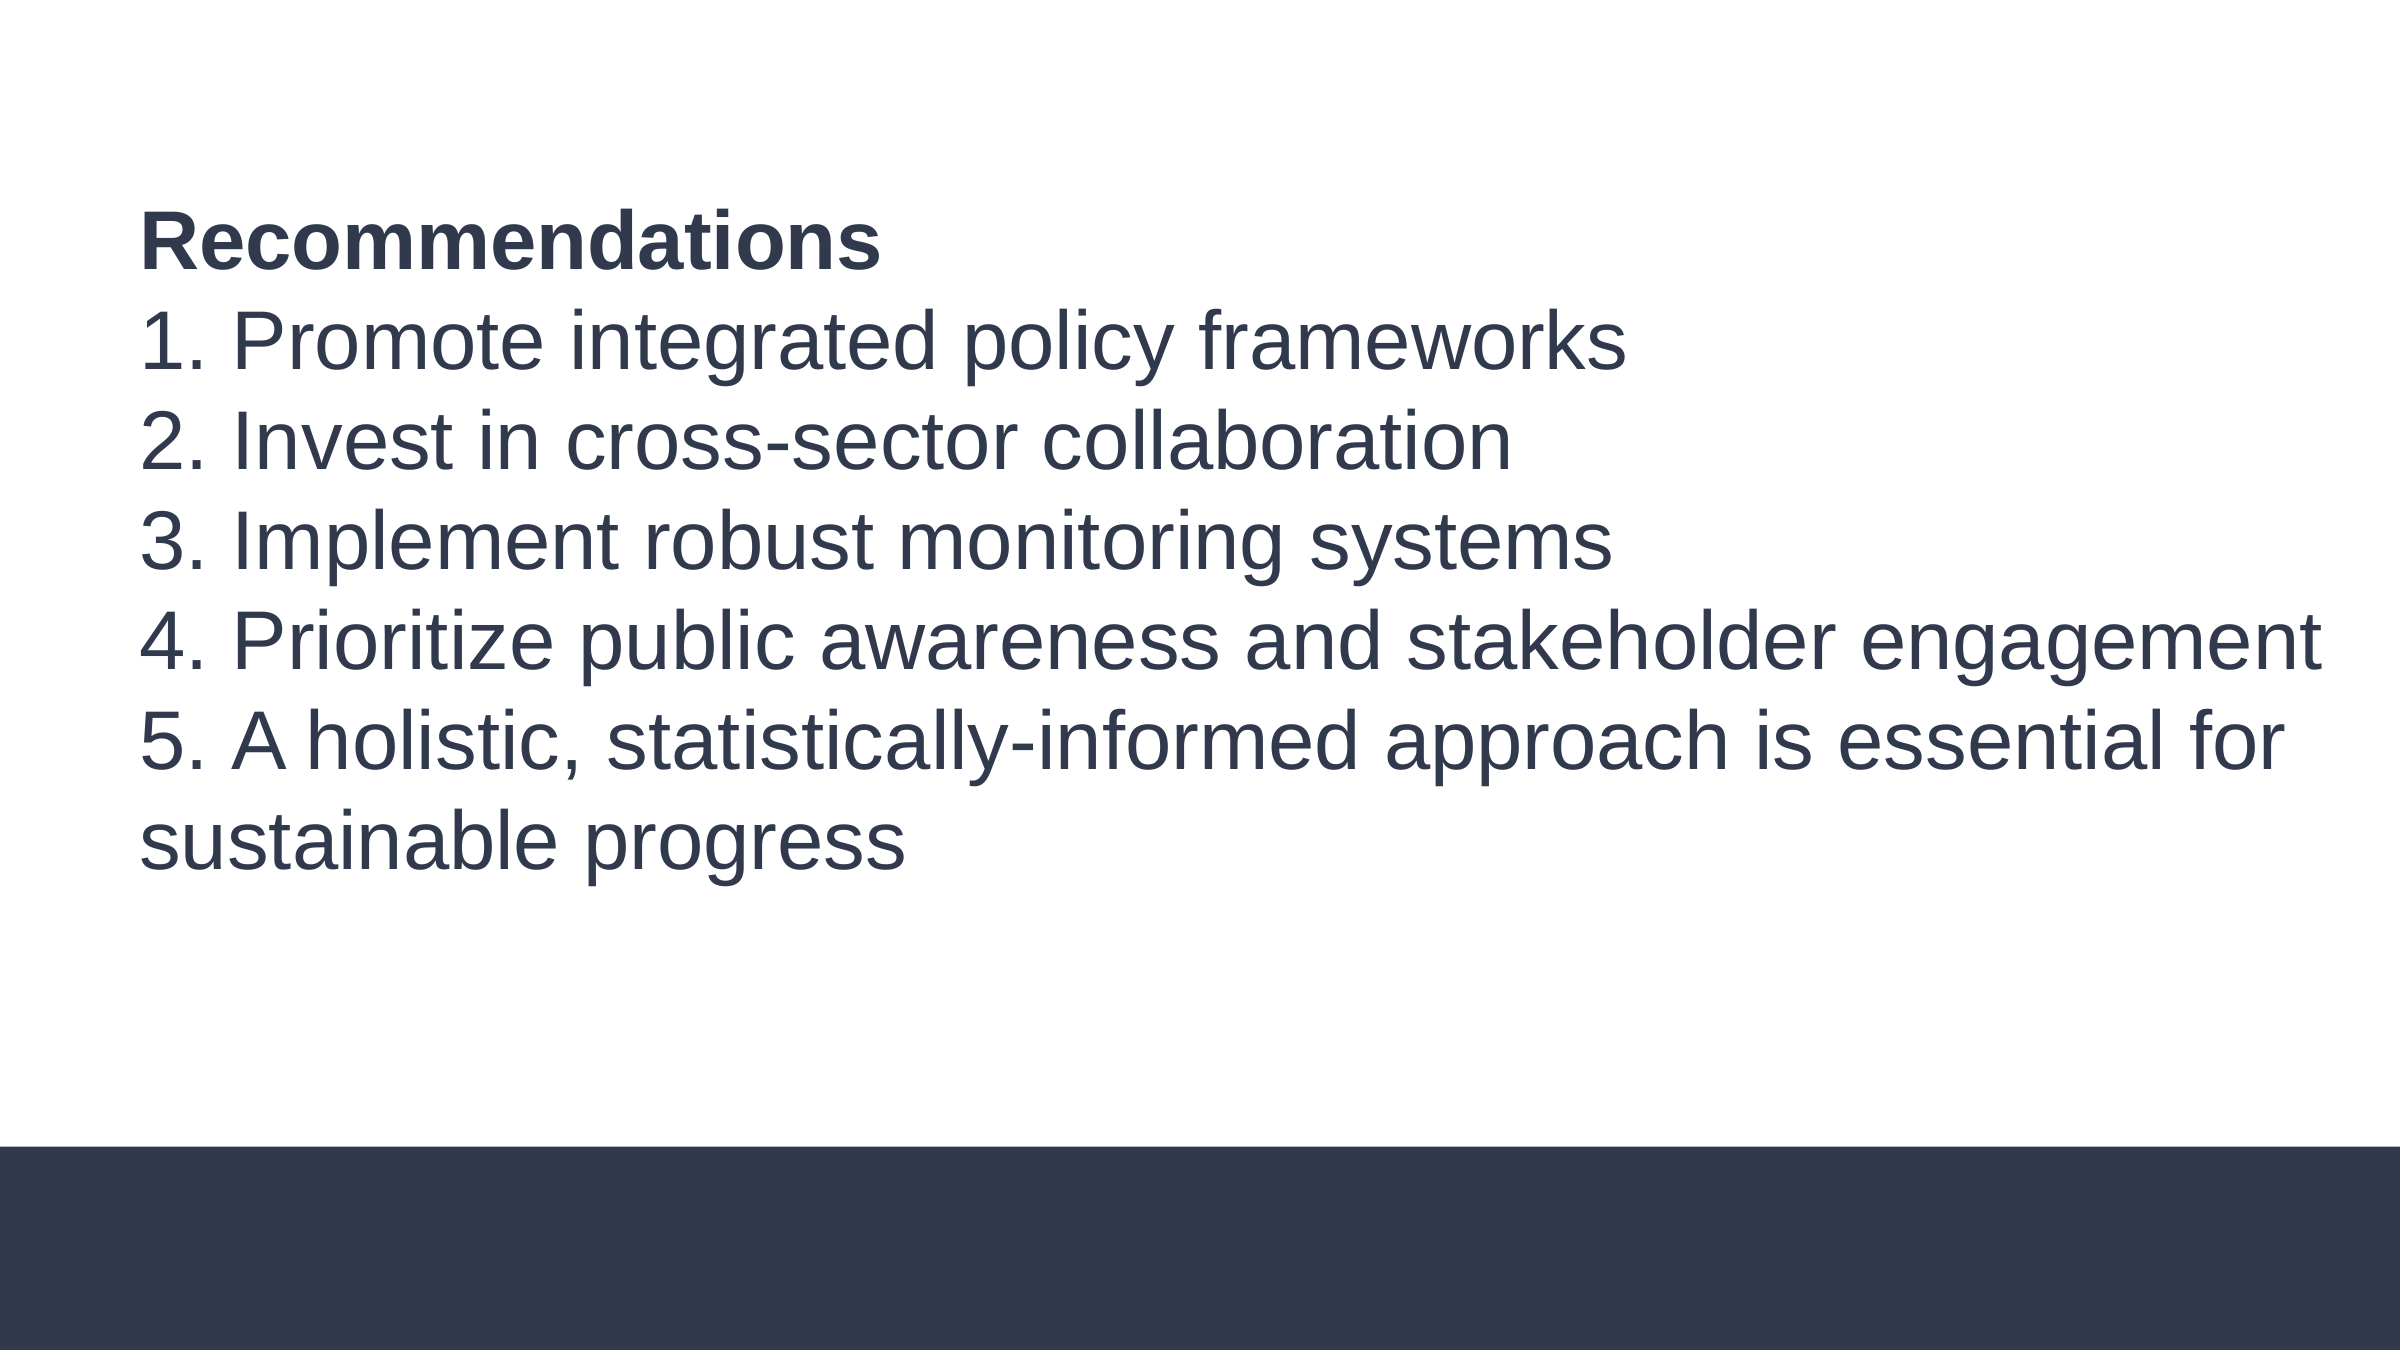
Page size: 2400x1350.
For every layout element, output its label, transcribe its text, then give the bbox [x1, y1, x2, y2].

text_box Recommendations Promote integrated policy frameworks Invest in cross-sector collaboration Implement robust monitoring systems Prioritize public awareness and stakeholder engagement A holistic, statistically-informed approach is essential for sustainable progress [124, 178, 2340, 894]
